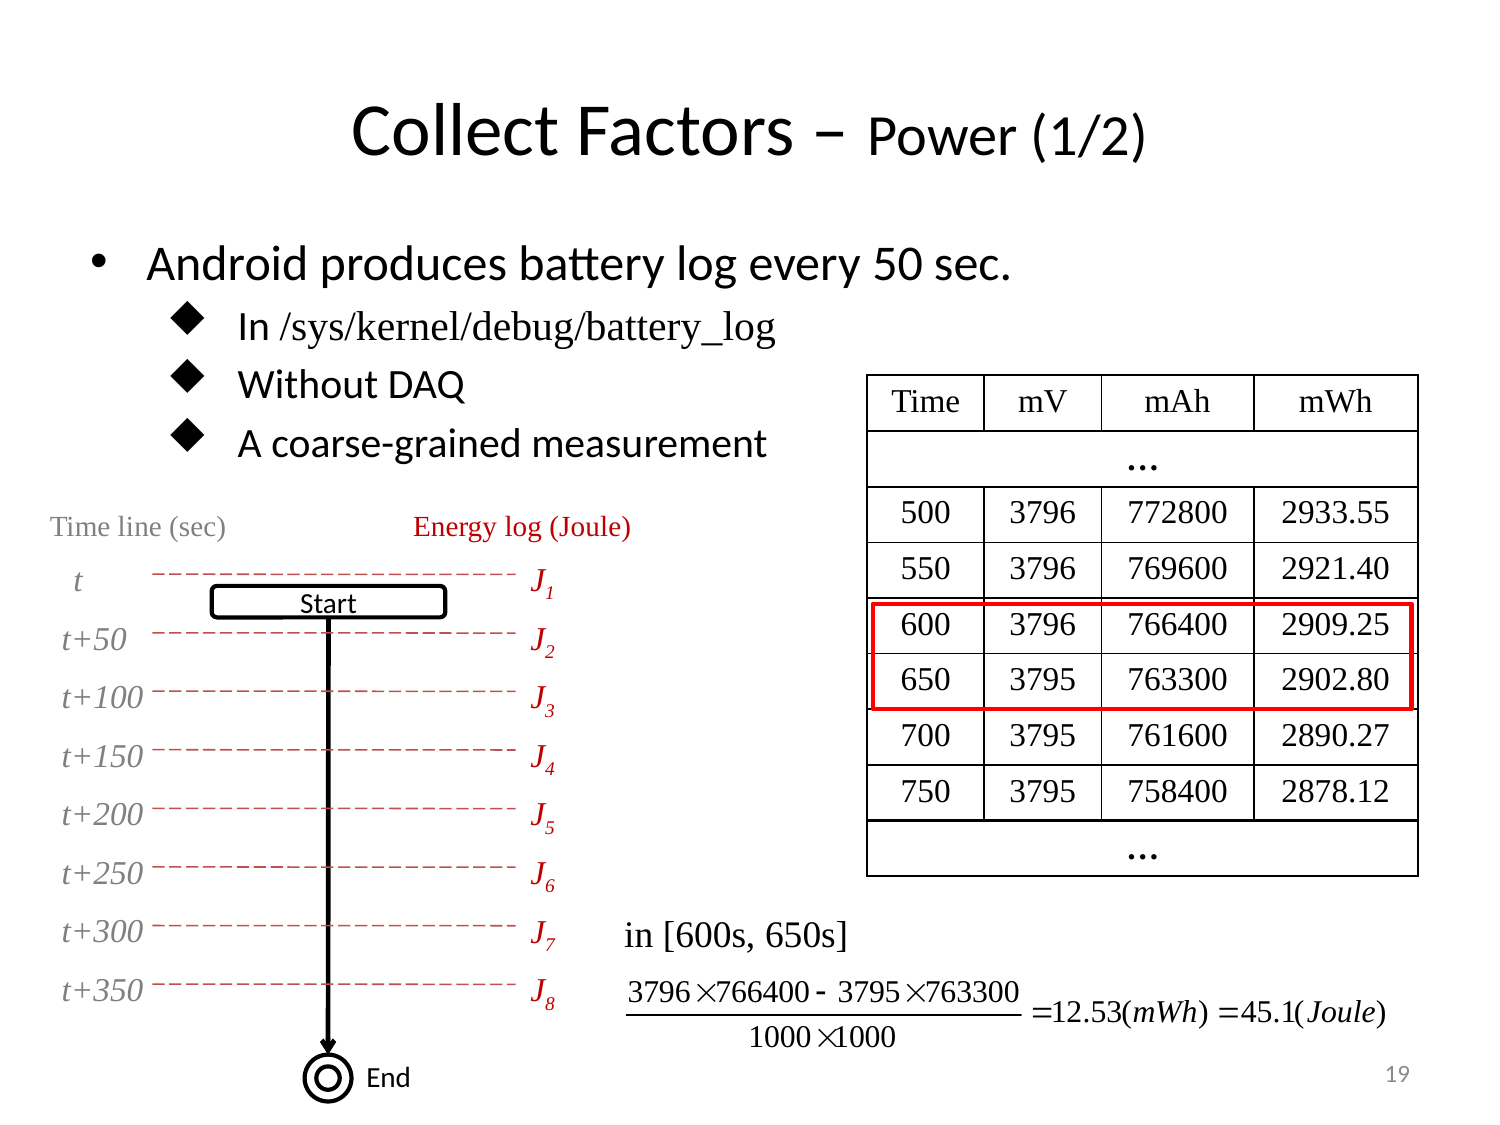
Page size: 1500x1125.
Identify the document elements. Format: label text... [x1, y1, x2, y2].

table_header 772800 [1102, 488, 1253, 542]
list Android produces battery log every 50 sec. In /sys/kernel/debug/battery_log Without DAQ A coarse-grained measurement [75, 222, 1425, 1005]
table_header 2878.12 [1255, 766, 1417, 819]
text_box t [58, 550, 141, 606]
text_box t+150 [46, 726, 164, 782]
text_box t+200 [46, 785, 164, 840]
text_box in [600s, 650s] [609, 902, 891, 963]
text_box Time line (sec) [35, 500, 352, 550]
text_box t+350 [46, 960, 164, 1016]
text_box t+50 [46, 609, 153, 664]
title Collect Factors – Power (1/2) [75, 45, 1425, 200]
text_box J3 [515, 667, 586, 726]
text_box End [351, 1051, 434, 1101]
table_header 3795 [985, 711, 1101, 764]
table_header mAh [1102, 376, 1253, 430]
table_header 761600 [1102, 711, 1253, 764]
table_header 2921.40 [1255, 543, 1417, 597]
text_box t+250 [46, 843, 164, 899]
text_box [302, 1052, 351, 1104]
table_header … [868, 432, 1417, 486]
text_box J7 [515, 902, 586, 960]
table_header Time [868, 376, 983, 430]
table_header 600 [868, 599, 983, 653]
table_header mWh [1255, 376, 1417, 430]
text_box t+300 [46, 902, 164, 957]
table_header mV [985, 376, 1101, 430]
table_header 3796 [985, 488, 1101, 542]
table_header 758400 [1102, 766, 1253, 819]
table_header 500 [868, 488, 983, 542]
table_header 769600 [1102, 543, 1253, 597]
text_box J8 [515, 960, 586, 1022]
text_box J4 [515, 726, 586, 785]
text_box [620, 972, 1392, 1055]
table_header … [868, 821, 1417, 875]
table_header 2933.55 [1255, 488, 1417, 542]
text_box Start [209, 583, 448, 620]
text_box t+100 [46, 667, 164, 723]
text_box J1 [515, 550, 586, 609]
text_box Energy log (Joule) [398, 500, 680, 550]
table_header 750 [868, 766, 983, 819]
table_header 3795 [985, 766, 1101, 819]
table_header 3796 [985, 543, 1101, 597]
table_header 2890.27 [1255, 710, 1417, 764]
table_header 550 [868, 543, 983, 597]
table_header 2909.25 [1255, 599, 1417, 653]
text_box [871, 602, 1414, 711]
table_header 700 [868, 710, 983, 764]
text_box J6 [515, 843, 586, 902]
text_box J5 [515, 785, 586, 843]
slide_number 19 [1074, 1042, 1425, 1103]
text_box J2 [515, 609, 586, 667]
